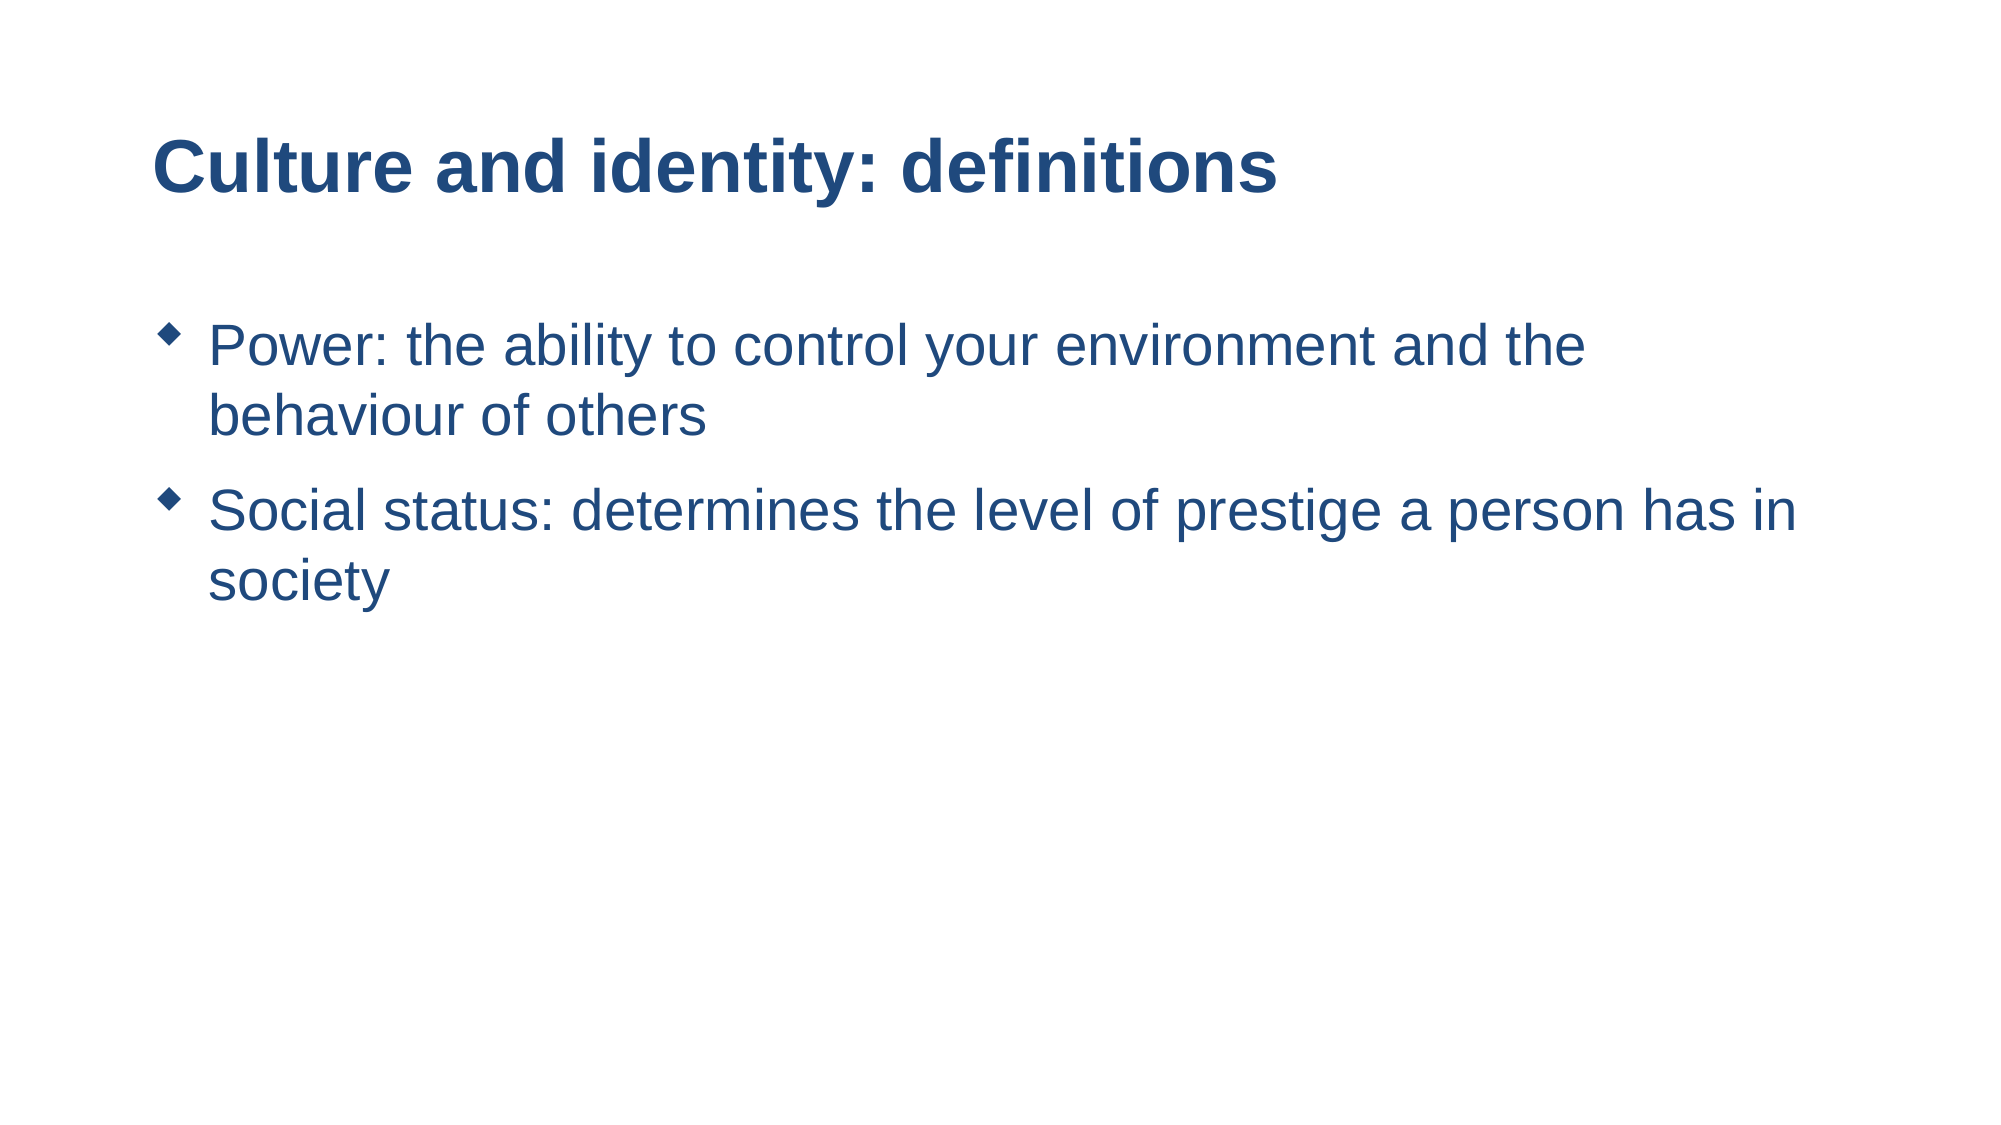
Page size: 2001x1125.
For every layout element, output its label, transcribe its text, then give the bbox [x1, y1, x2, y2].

list Power: the ability to control your environment and the behaviour of others Social status: determines the level of prestige a person has in society [137, 299, 1863, 1014]
title Culture and identity: definitions [137, 59, 1863, 278]
